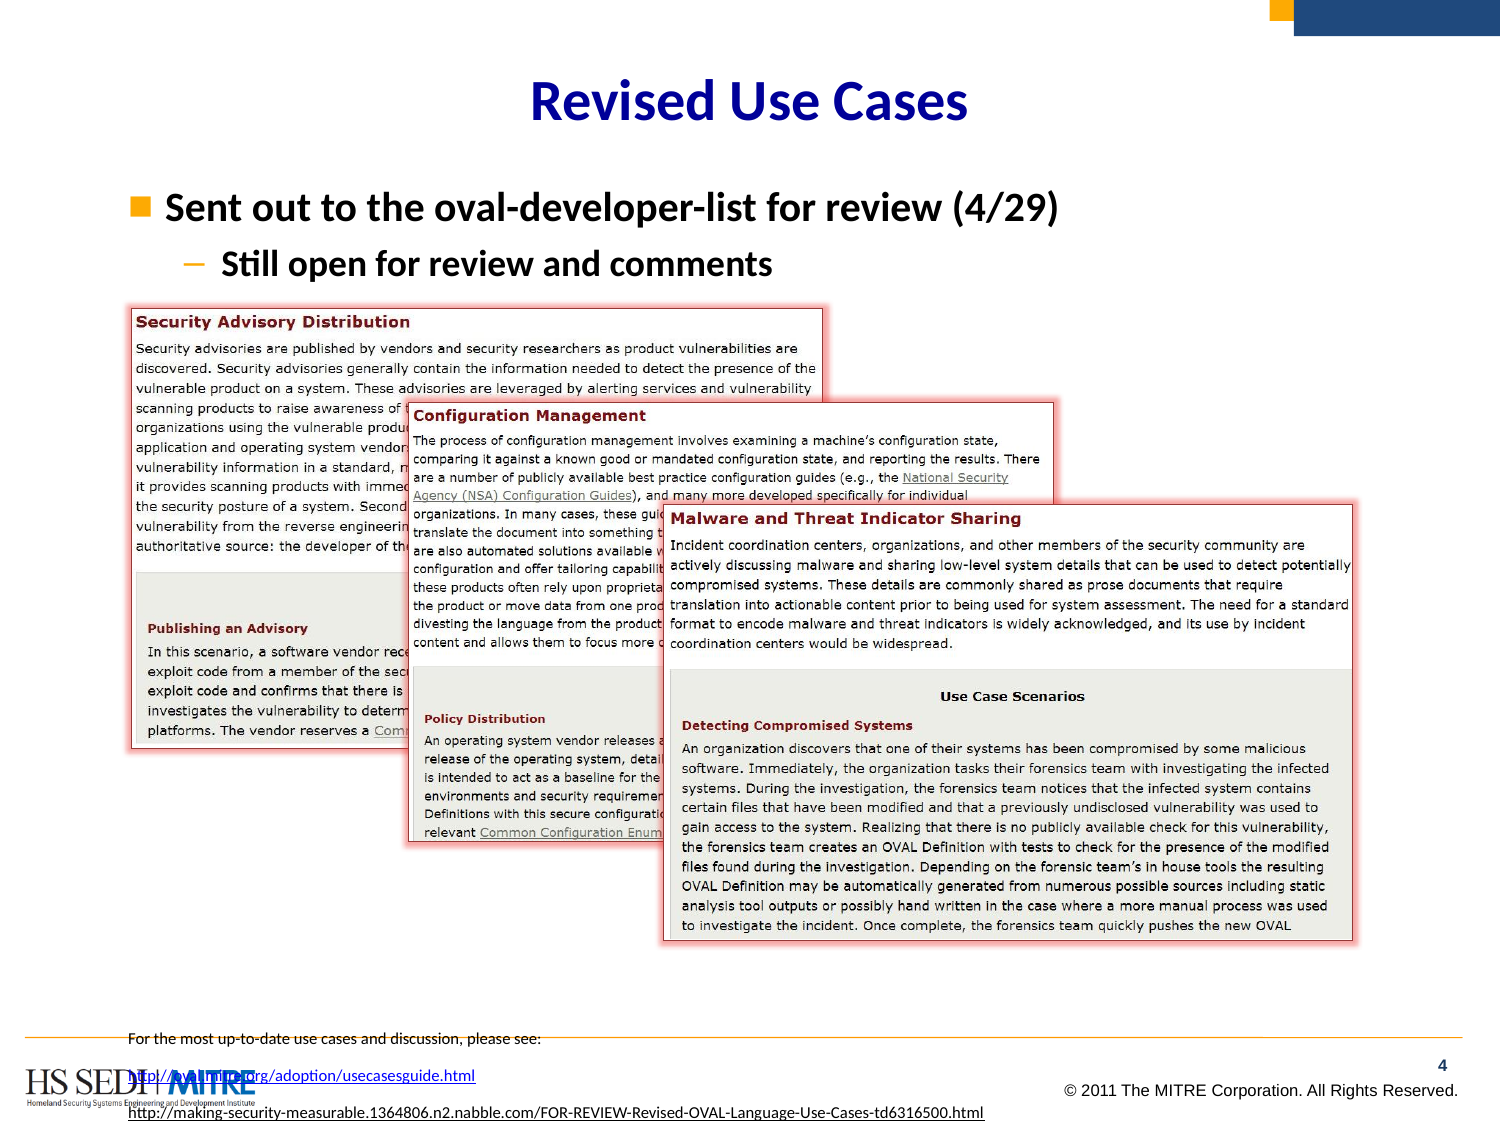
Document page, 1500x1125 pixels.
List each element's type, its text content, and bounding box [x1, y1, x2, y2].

list Sent out to the oval-developer-list for review (4/29) Still open for review and comments For the most up-to-date use cases and discussion, please see: http://oval.mitre.org/adoption/usecasesguide.html http://making-security-measurable.1364806.n2.nabble.com/FOR-REVIEW-Revised-OVAL-Language-Use-Cases-td6316500.html [112, 180, 1387, 1024]
title Revised Use Cases [43, 62, 1457, 151]
slide_number 3 [1374, 1049, 1463, 1076]
picture [20, 1058, 271, 1122]
picture [131, 308, 1353, 941]
